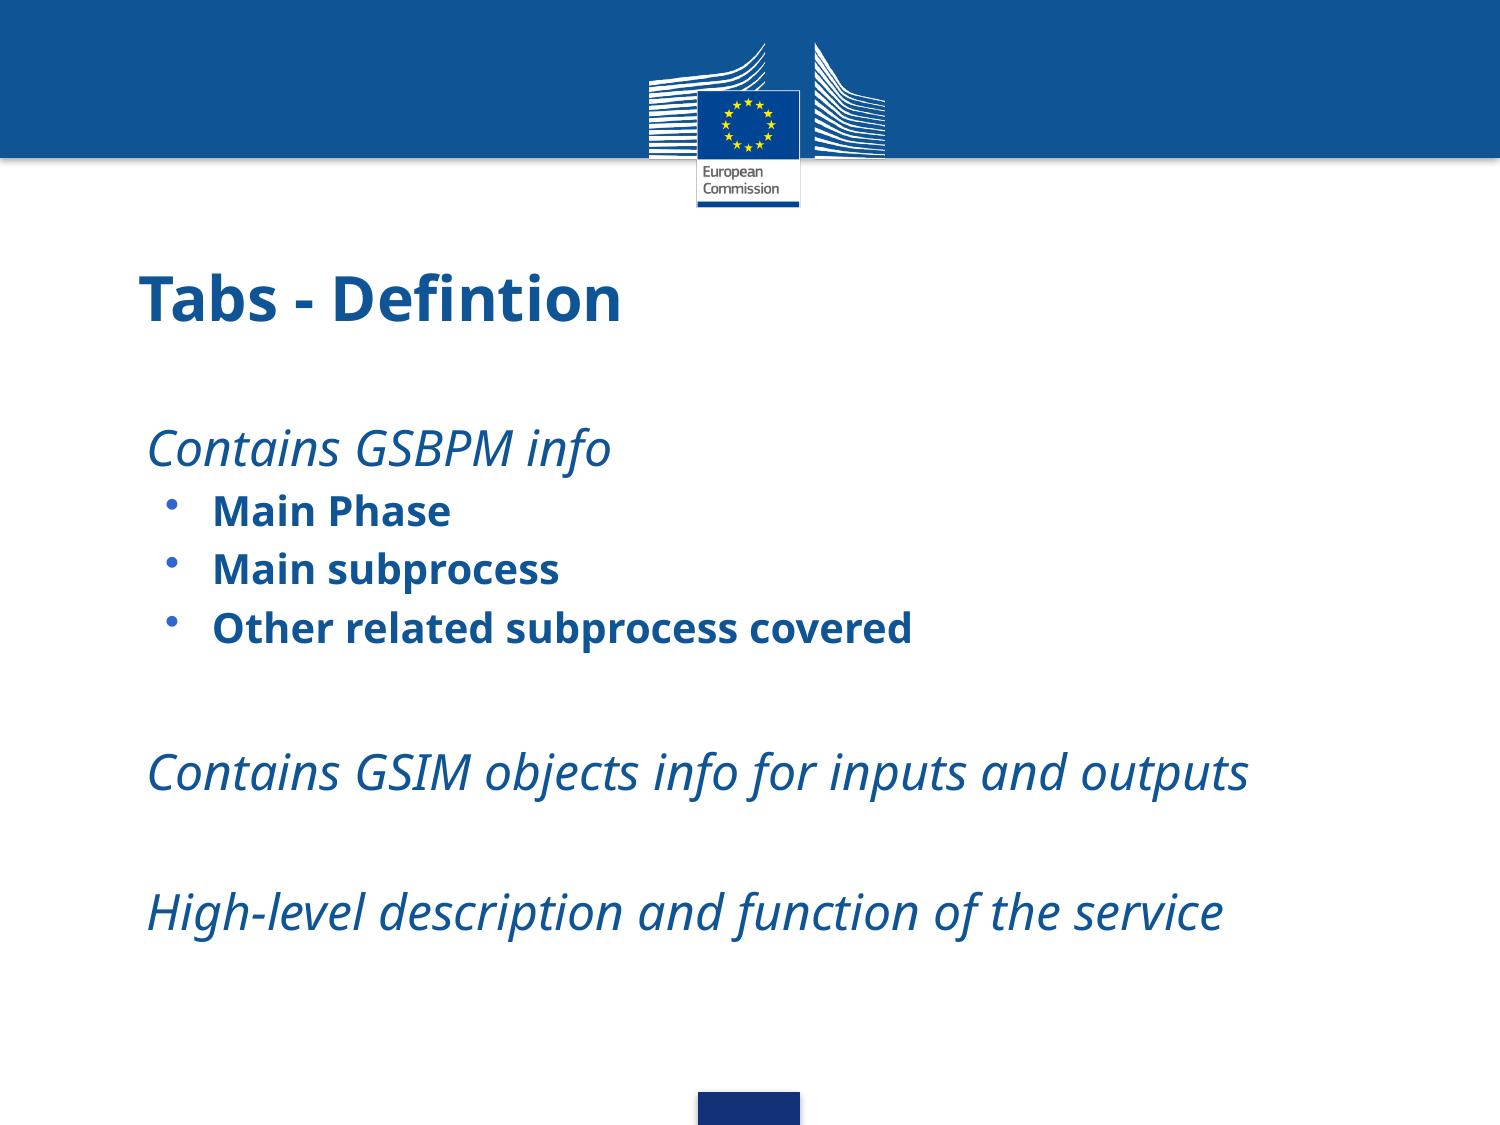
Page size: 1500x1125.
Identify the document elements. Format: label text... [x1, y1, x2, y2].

list Contains GSBPM info Main Phase Main subprocess Other related subprocess covered Contains GSIM objects info for inputs and outputs High-level description and function of the service [75, 408, 1425, 988]
title Tabs - Defintion [64, 219, 1415, 374]
picture [649, 42, 885, 208]
